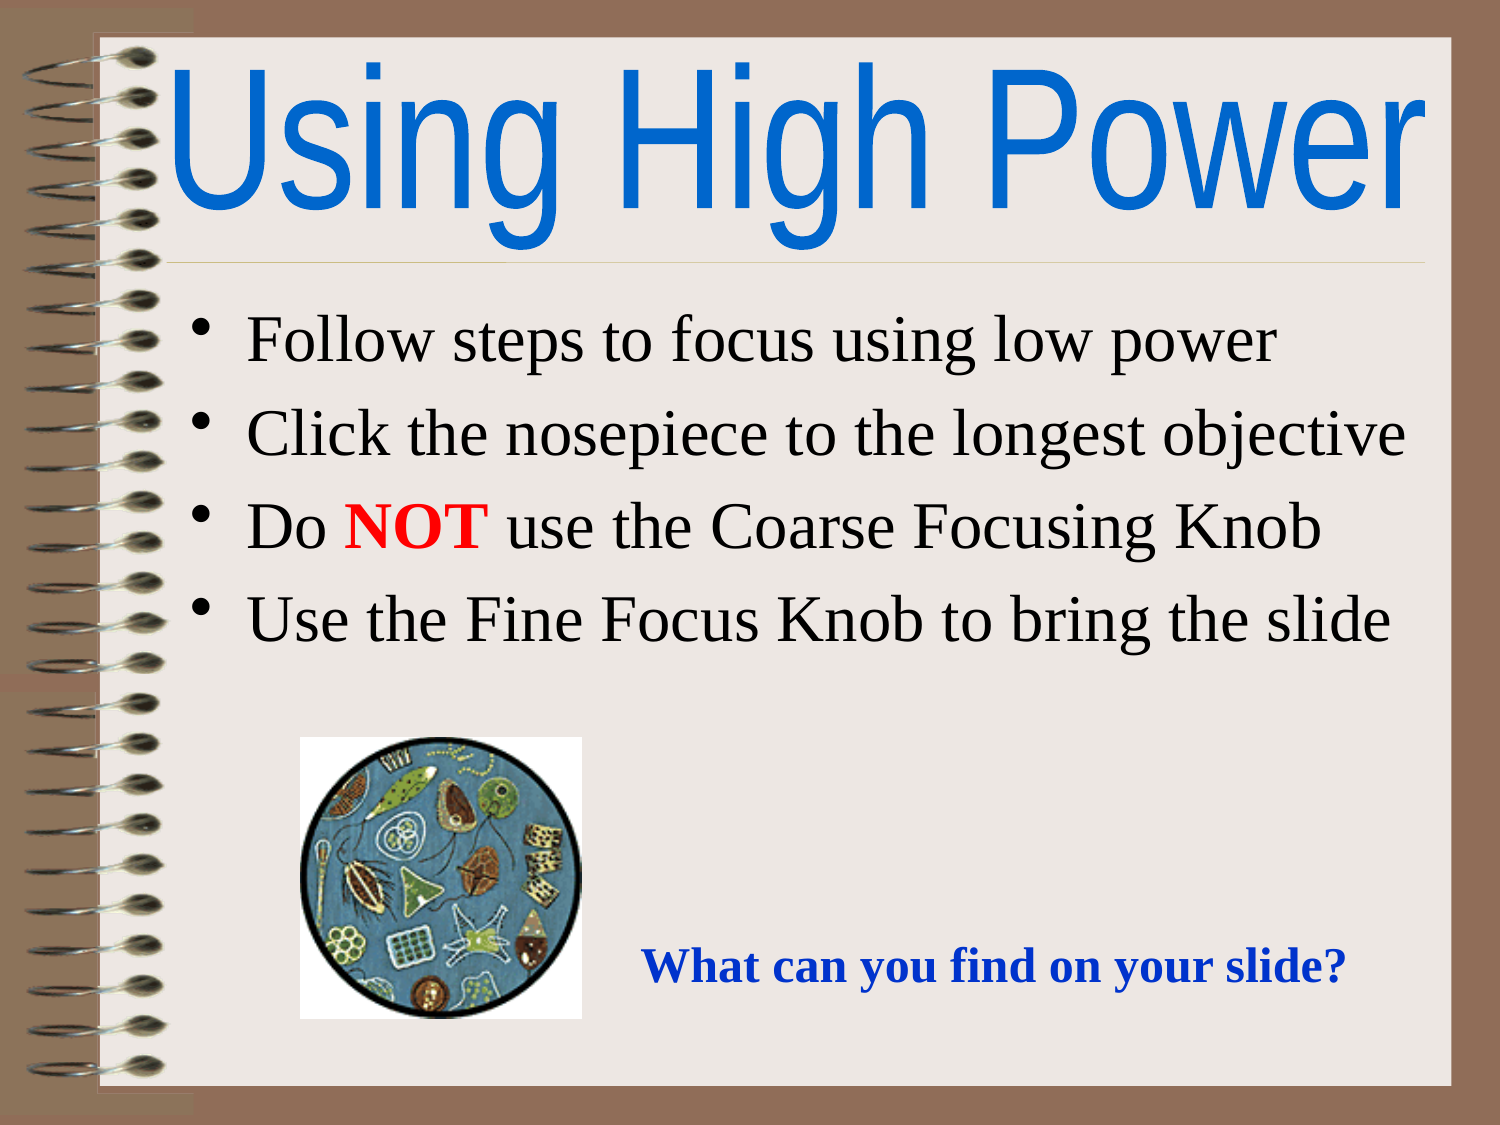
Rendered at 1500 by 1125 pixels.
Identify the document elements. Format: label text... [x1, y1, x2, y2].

text_box What can you find on your slide? [625, 924, 1364, 1000]
picture [0, 8, 194, 674]
picture [299, 737, 582, 1019]
picture [0, 692, 194, 1115]
list Follow steps to focus using low power Click the nosepiece to the longest objective Do NOT use the Coarse Focusing Knob Use the Fine Focus Knob to bring the slide [174, 287, 1426, 963]
